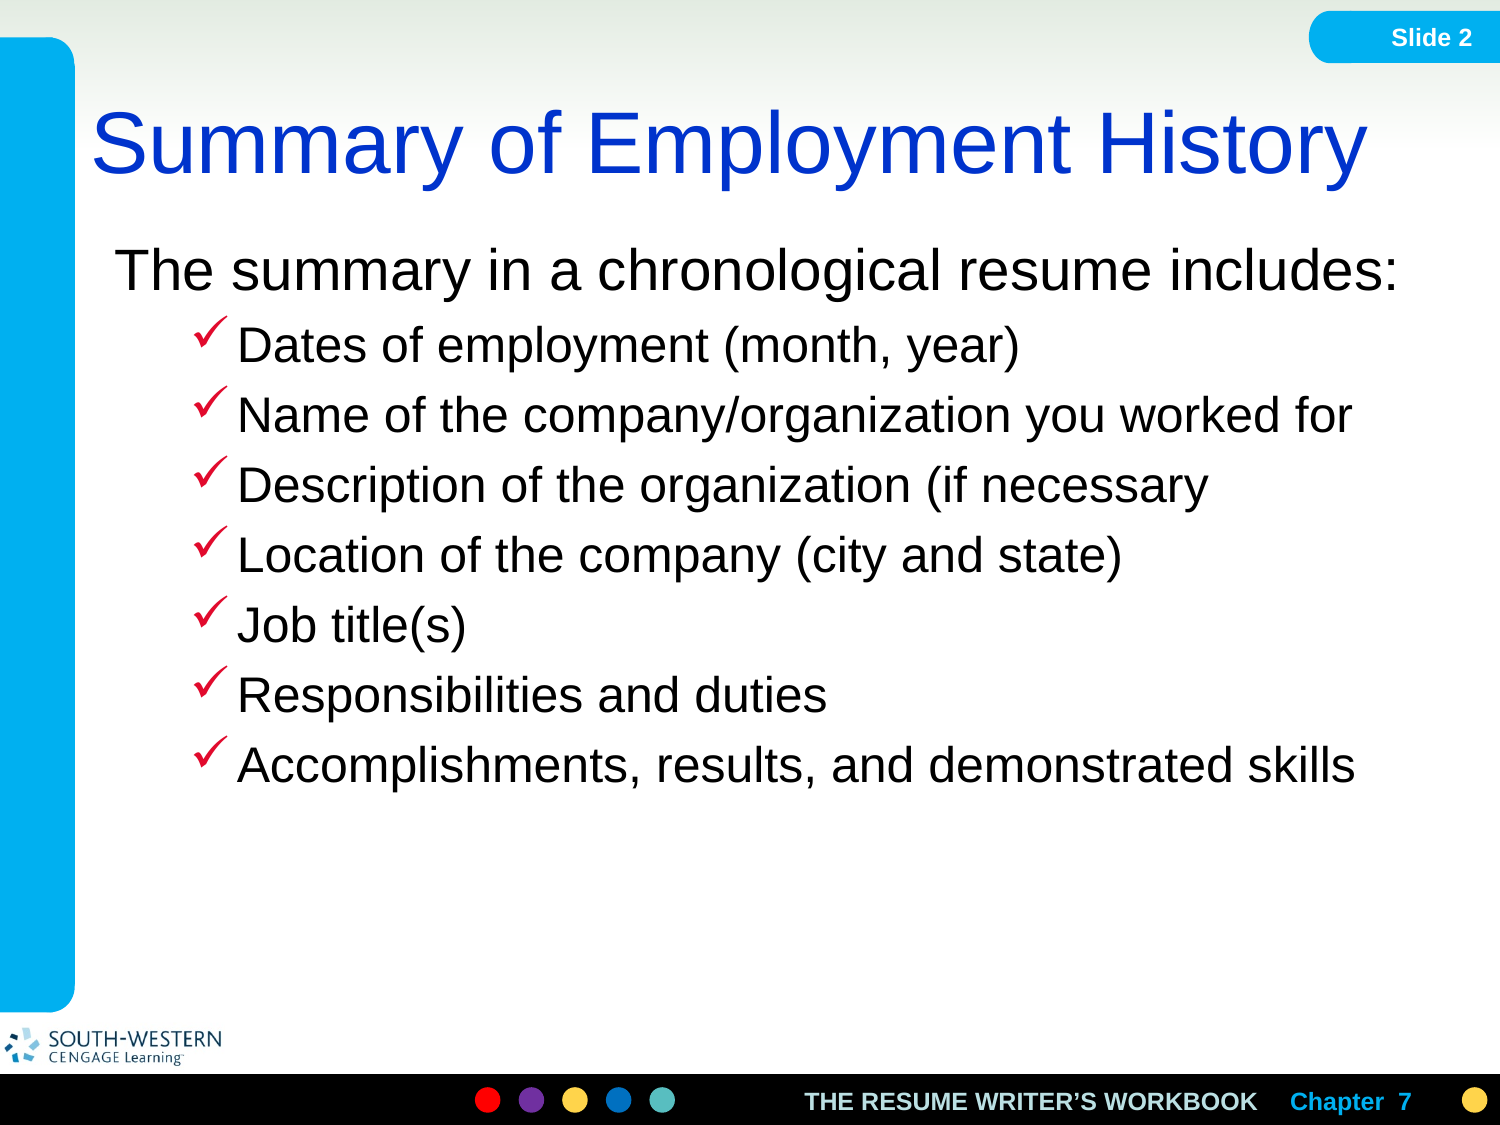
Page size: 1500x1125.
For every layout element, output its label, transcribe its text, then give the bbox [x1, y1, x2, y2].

picture [0, 1022, 225, 1073]
slide_number Slide 2 [1312, 13, 1488, 93]
footer Chapter 7 [1274, 1075, 1476, 1125]
title Summary of Employment History [74, 44, 1426, 233]
list The summary in a chronological resume includes: Dates of employment (month, year) Name of the company/organization you worked for Description of the organization (if necessary Location of the company (city and state) Job title(s) Responsibilities and duties Accomplishments, results, and demonstrated skills [99, 224, 1451, 968]
